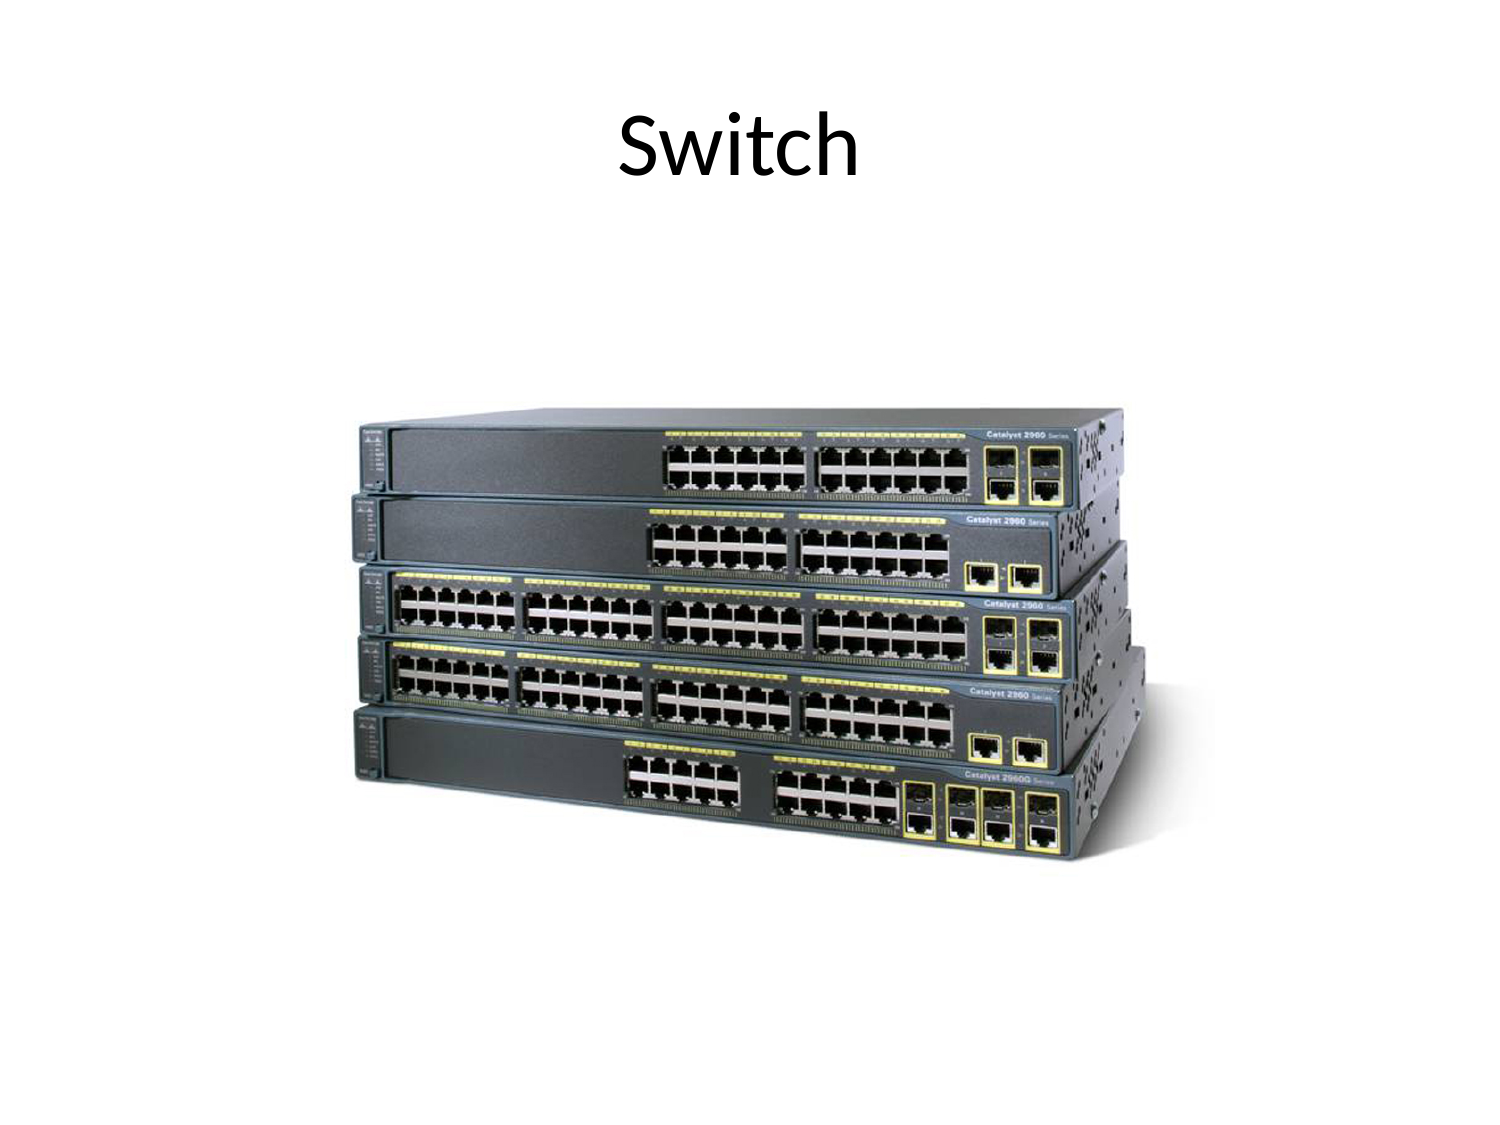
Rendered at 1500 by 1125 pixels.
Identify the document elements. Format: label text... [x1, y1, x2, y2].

title Switch [75, 45, 1425, 233]
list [285, 262, 1215, 1006]
